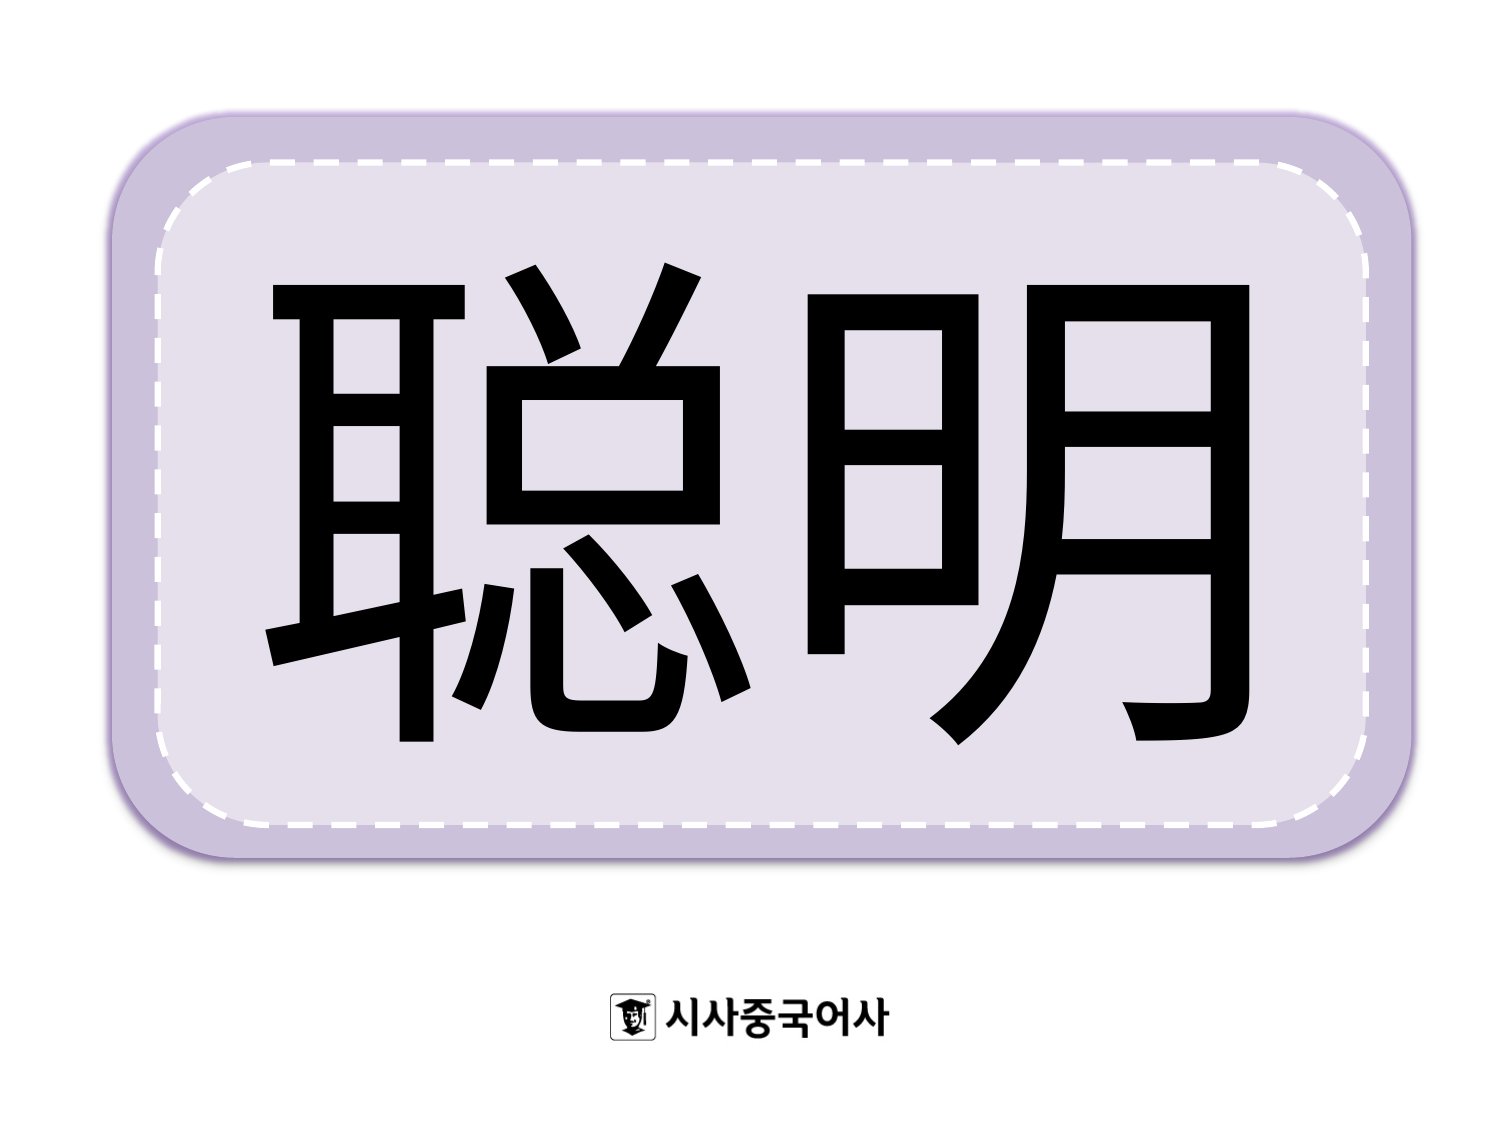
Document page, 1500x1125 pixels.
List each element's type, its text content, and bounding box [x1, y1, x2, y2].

text_box 聪明 [162, 160, 1371, 824]
picture [602, 987, 898, 1047]
